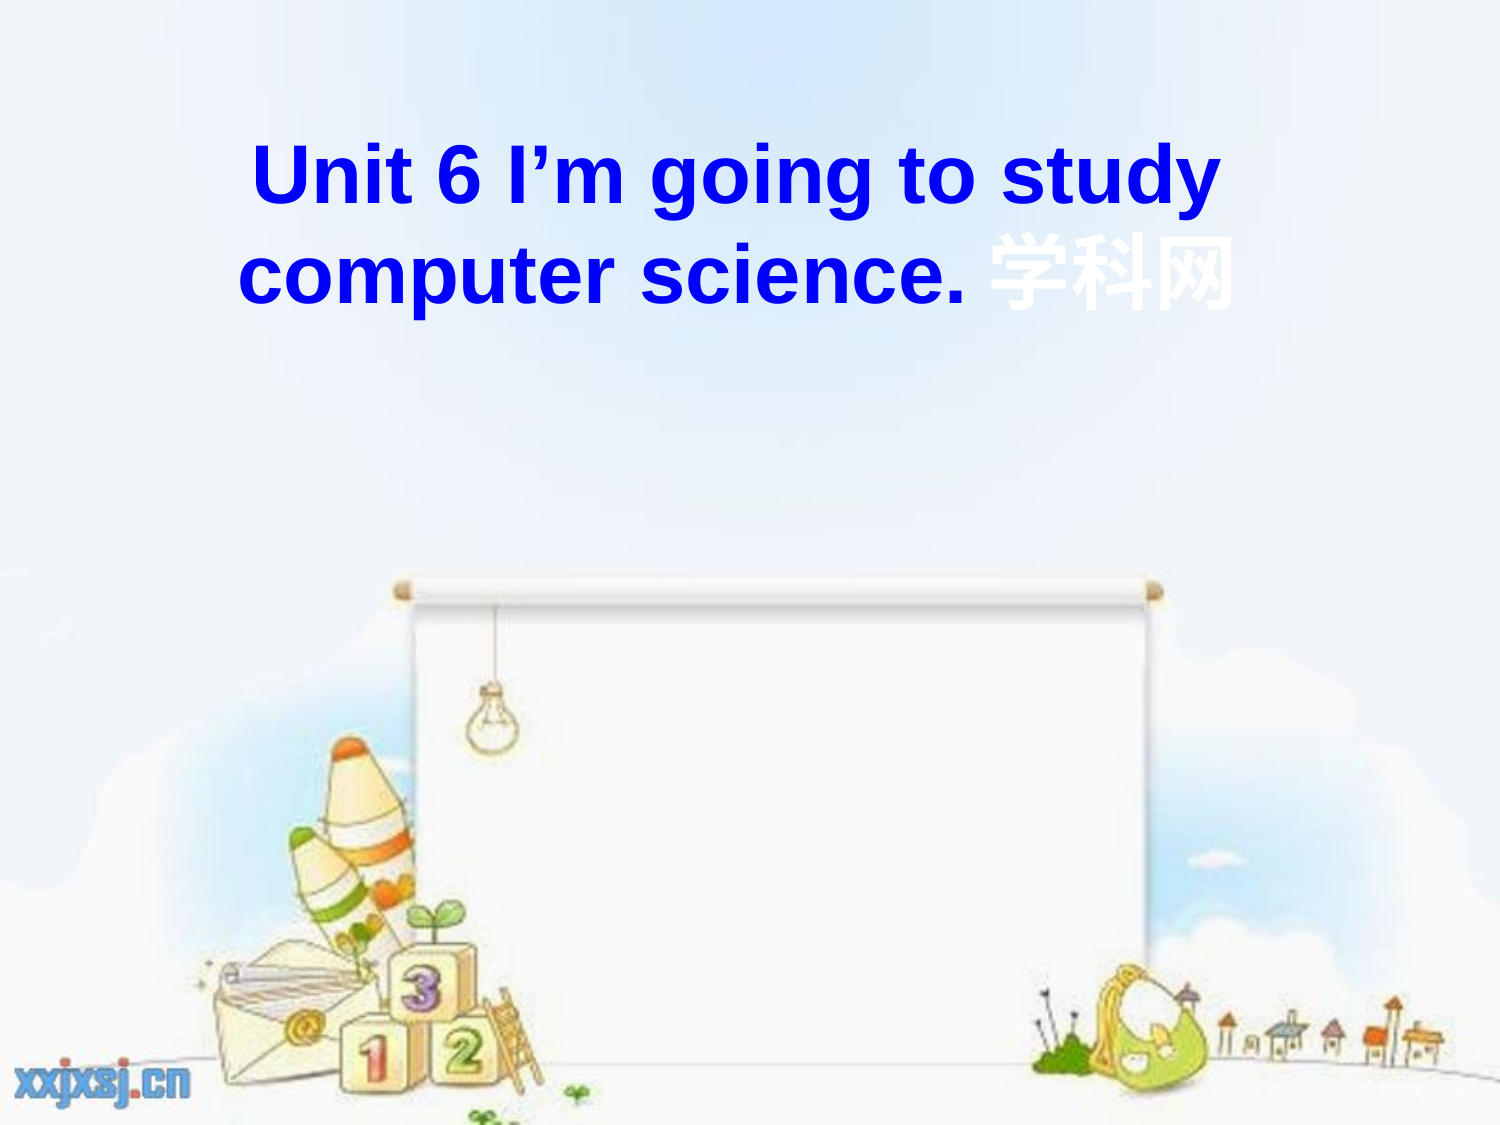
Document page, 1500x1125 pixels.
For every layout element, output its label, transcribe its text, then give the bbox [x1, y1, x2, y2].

picture [0, 0, 1500, 1125]
title Unit 6 I’m going to study computer science.学科网 [99, 149, 1375, 392]
